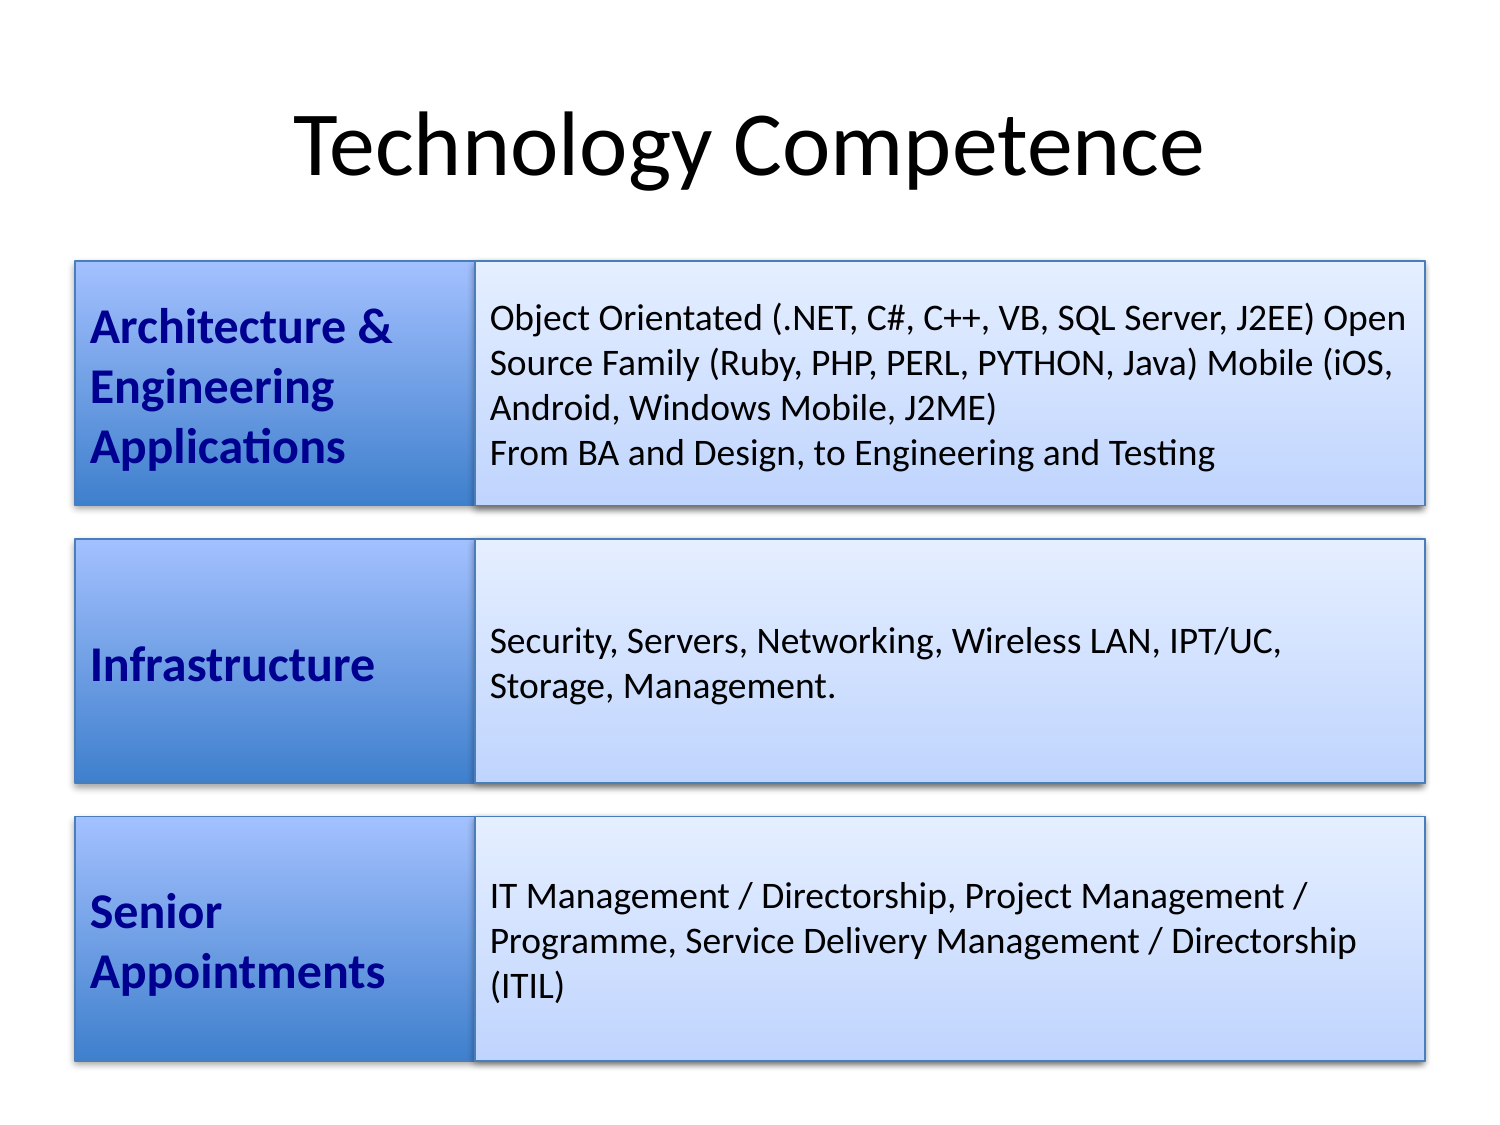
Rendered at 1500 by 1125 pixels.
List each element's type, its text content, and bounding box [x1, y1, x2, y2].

title Technology Competence [75, 45, 1425, 233]
text_box IT Management / Directorship, Project Management / Programme, Service Delivery Management / Directorship (ITIL) [474, 816, 1426, 1062]
text_box Infrastructure [74, 538, 472, 784]
text_box Senior Appointments [74, 816, 472, 1062]
text_box Security, Servers, Networking, Wireless LAN, IPT/UC, Storage, Management. [474, 538, 1426, 784]
text_box Object Orientated (.NET, C#, C++, VB, SQL Server, J2EE) Open Source Family (Ruby, PHP, PERL, PYTHON, Java) Mobile (iOS, Android, Windows Mobile, J2ME) From BA and Design, to Engineering and Testing [474, 260, 1426, 506]
text_box Architecture & Engineering Applications [74, 260, 473, 506]
